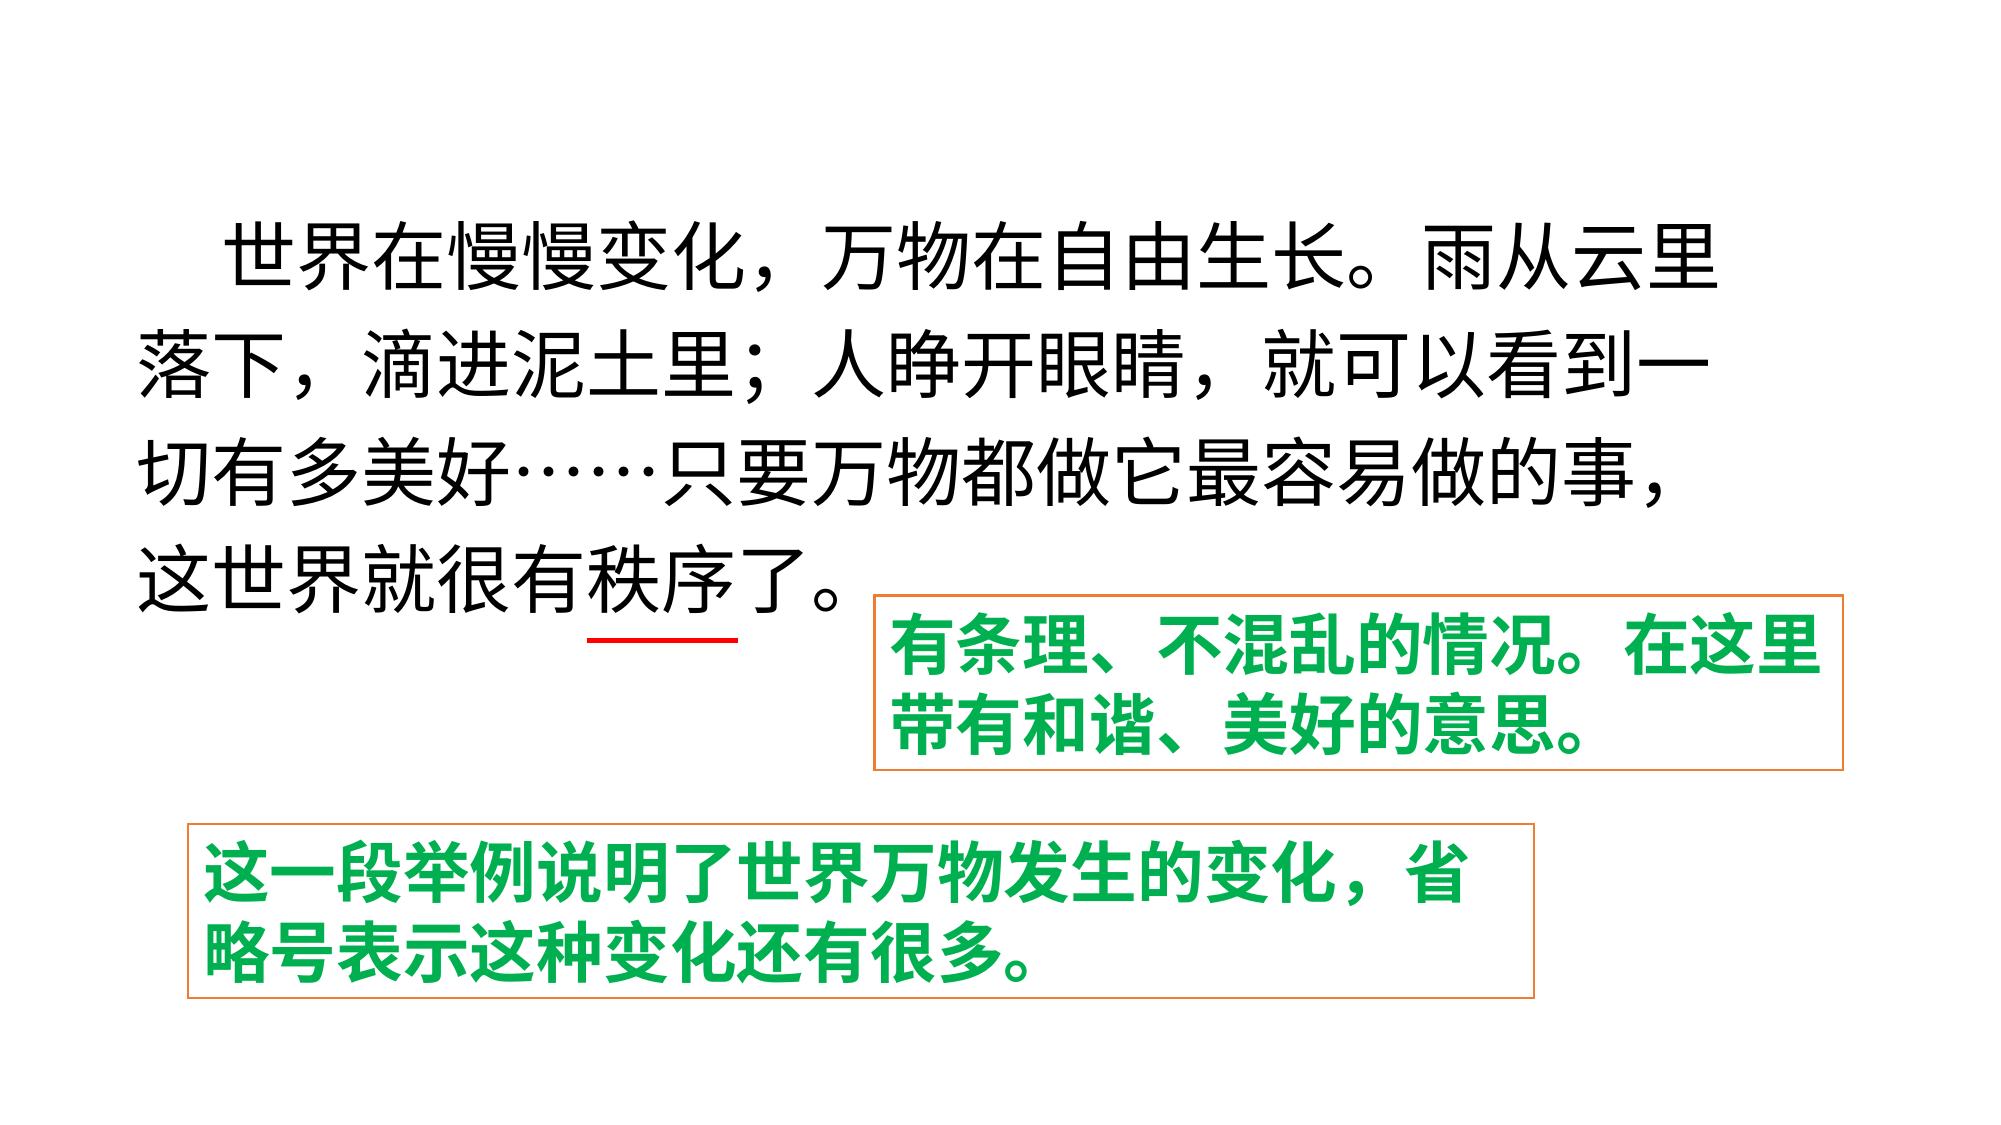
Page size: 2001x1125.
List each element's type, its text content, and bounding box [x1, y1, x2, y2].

text_box 这一段举例说明了世界万物发生的变化，省略号表示这种变化还有很多。 [187, 823, 1535, 999]
text_box 世界在慢慢变化，万物在自由生长。雨从云里落下，滴进泥土里；人睁开眼睛，就可以看到一切有多美好……只要万物都做它最容易做的事，这世界就很有秩序了。 [121, 183, 1787, 631]
text_box 有条理、不混乱的情况。在这里带有和谐、美好的意思。 [873, 594, 1844, 771]
